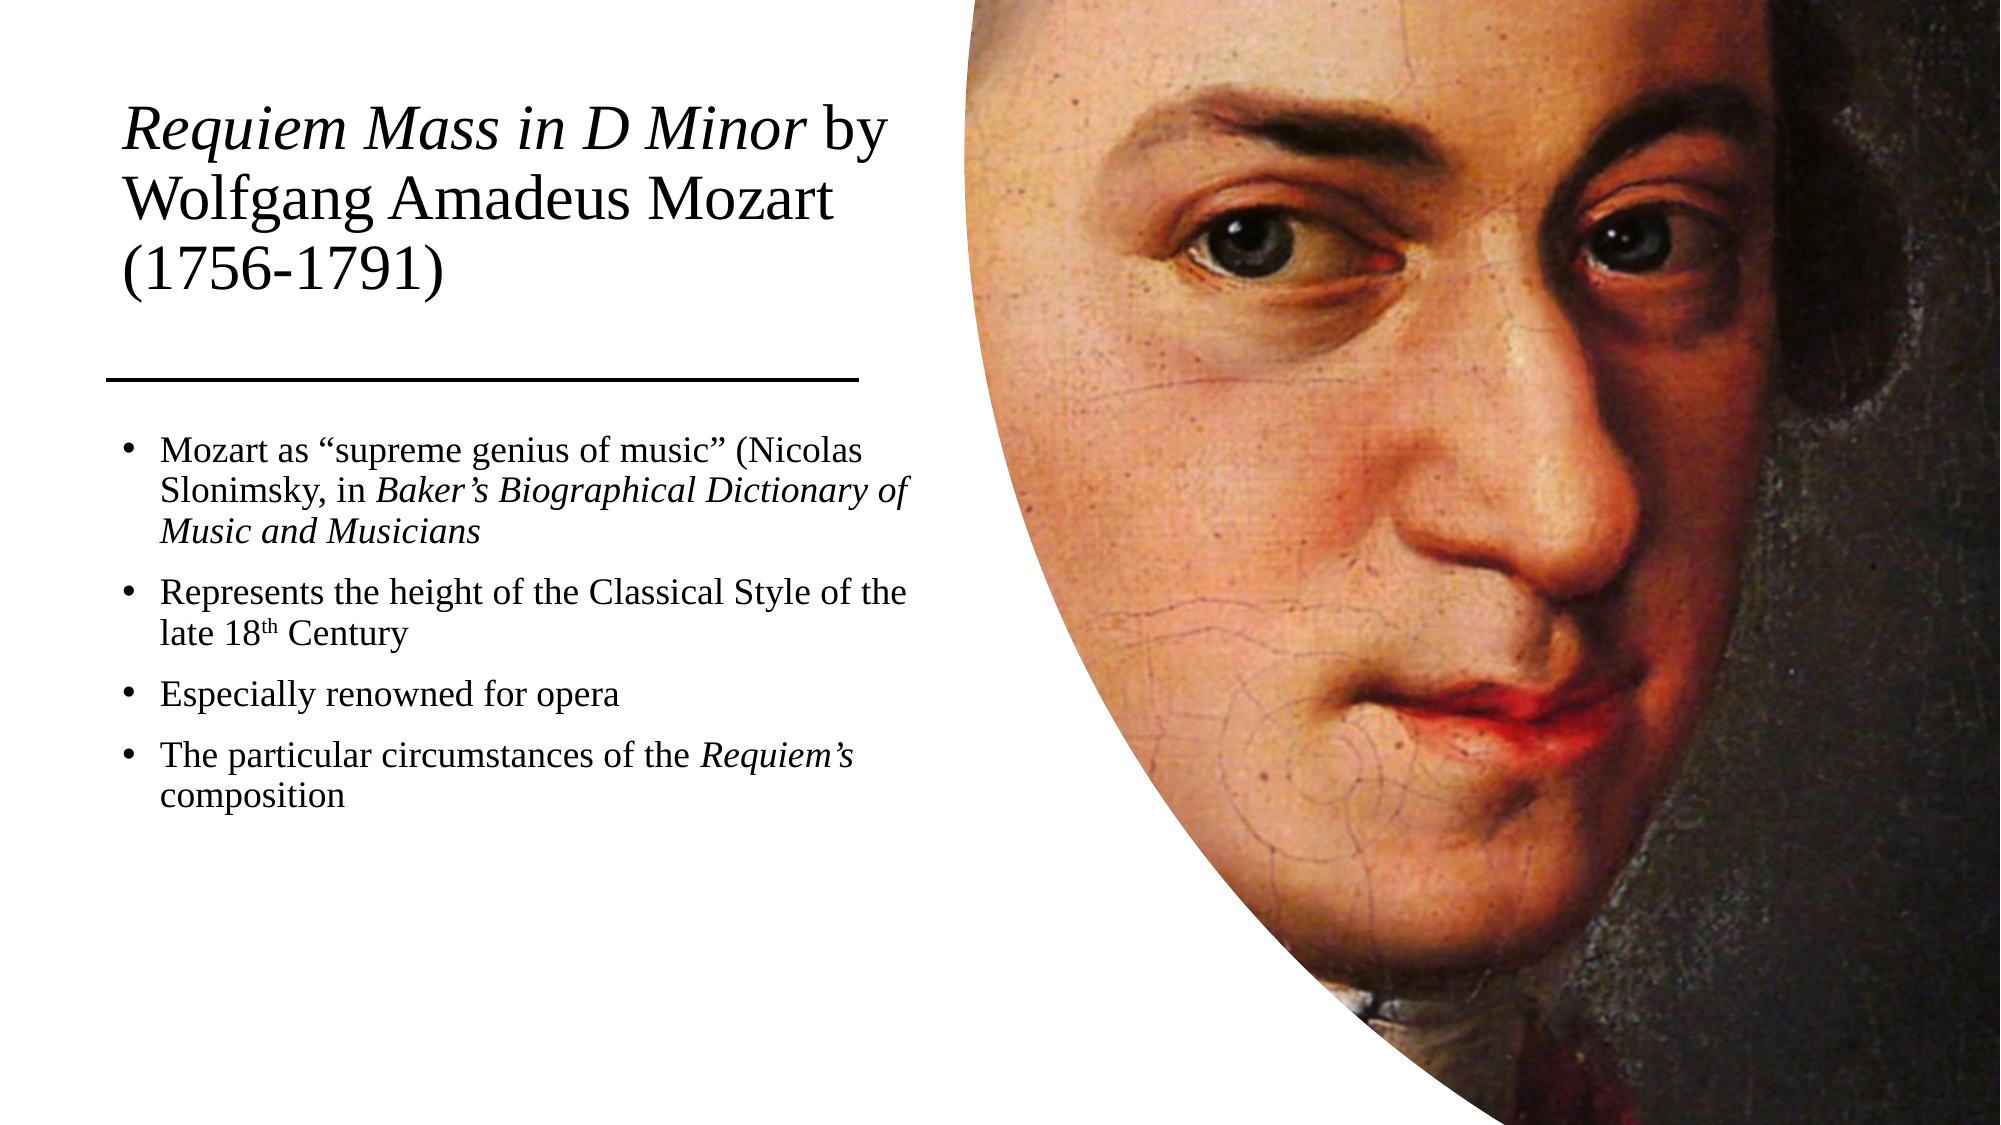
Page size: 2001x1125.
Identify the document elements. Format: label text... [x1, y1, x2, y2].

title Requiem Mass in D Minor by Wolfgang Amadeus Mozart (1756-1791) [107, 59, 948, 338]
list Mozart as “supreme genius of music” (Nicolas Slonimsky, in Baker’s Biographical Dictionary of Music and Musicians Represents the height of the Classical Style of the late 18th Century Especially renowned for opera The particular circumstances of the Requiem’s composition [107, 422, 948, 991]
picture [964, 0, 2000, 1125]
